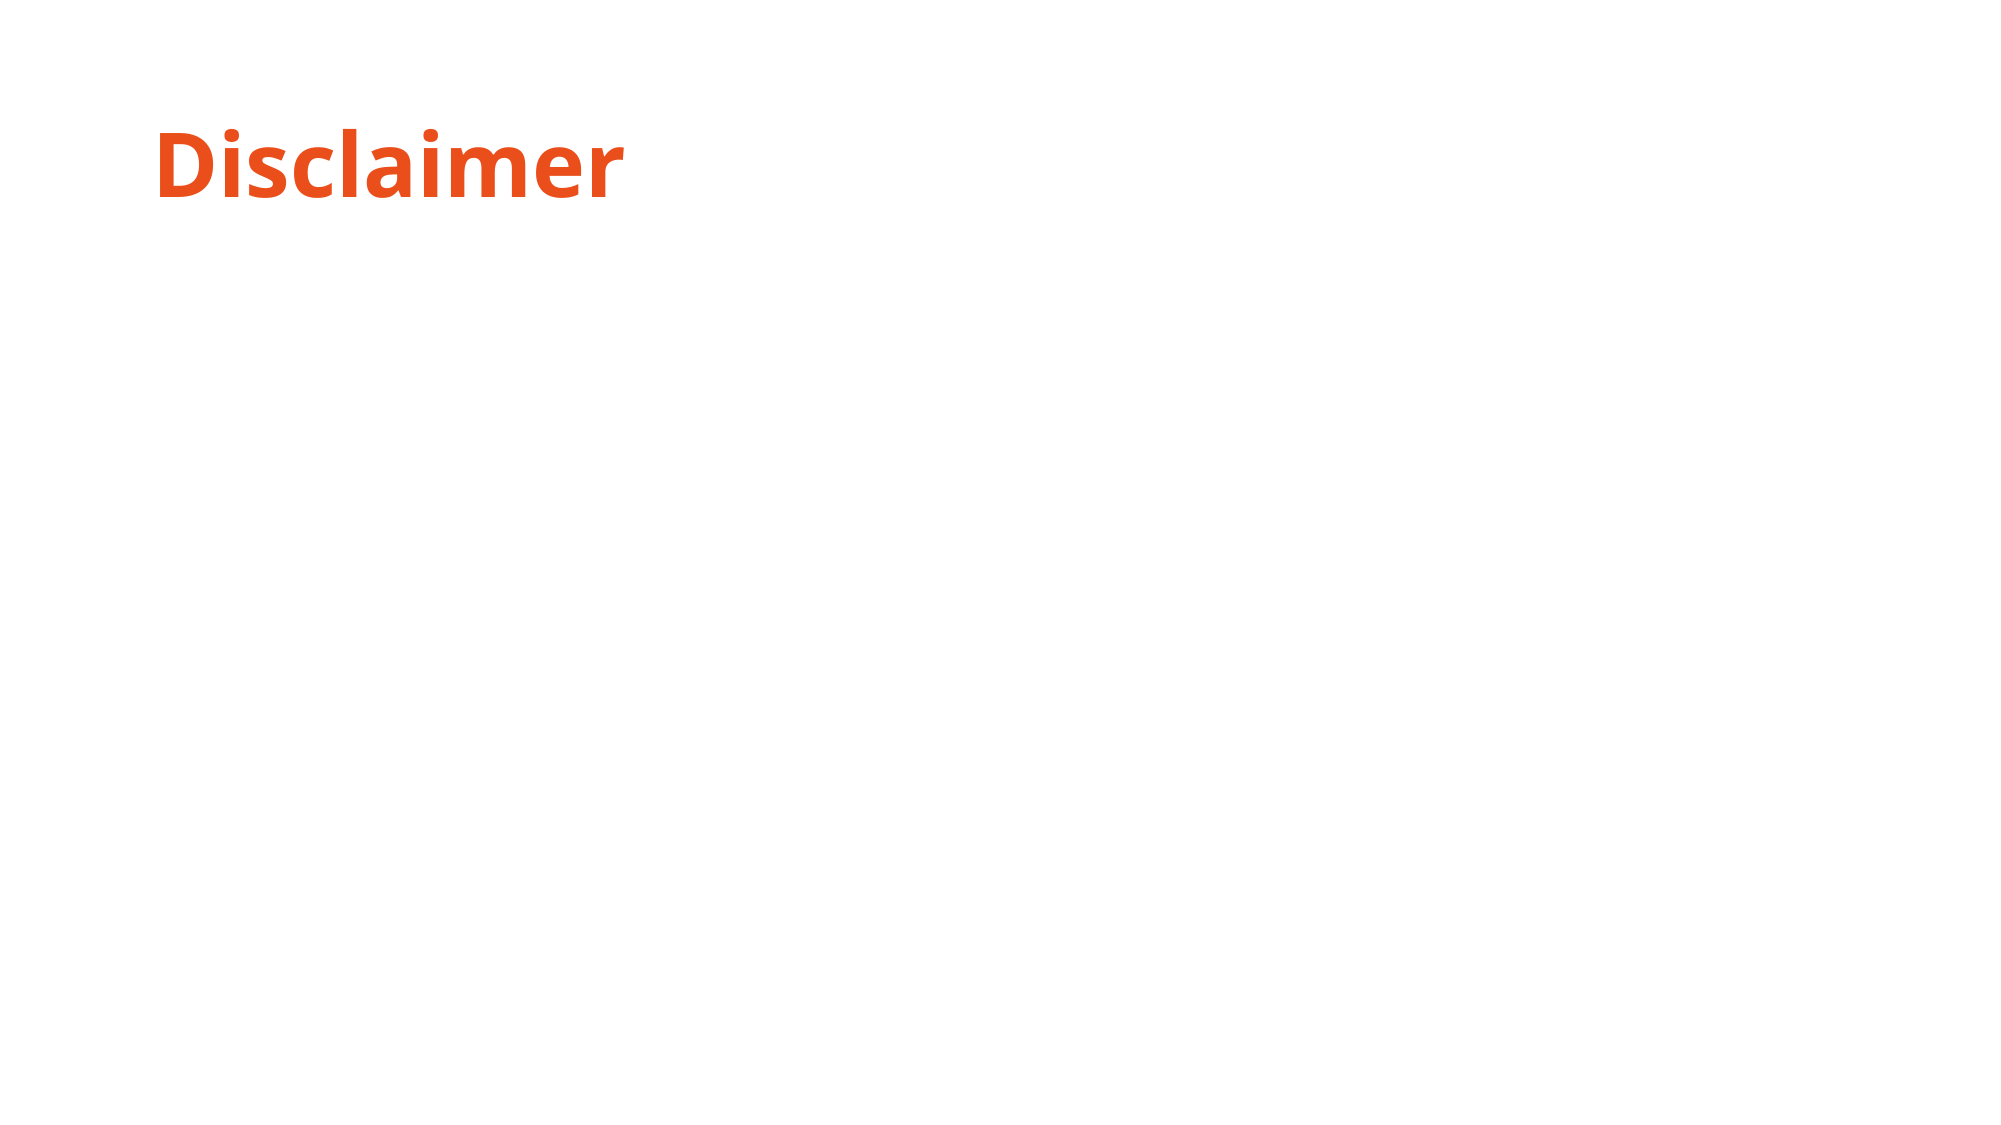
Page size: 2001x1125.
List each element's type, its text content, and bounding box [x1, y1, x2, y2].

title Disclaimer [137, 59, 1863, 278]
